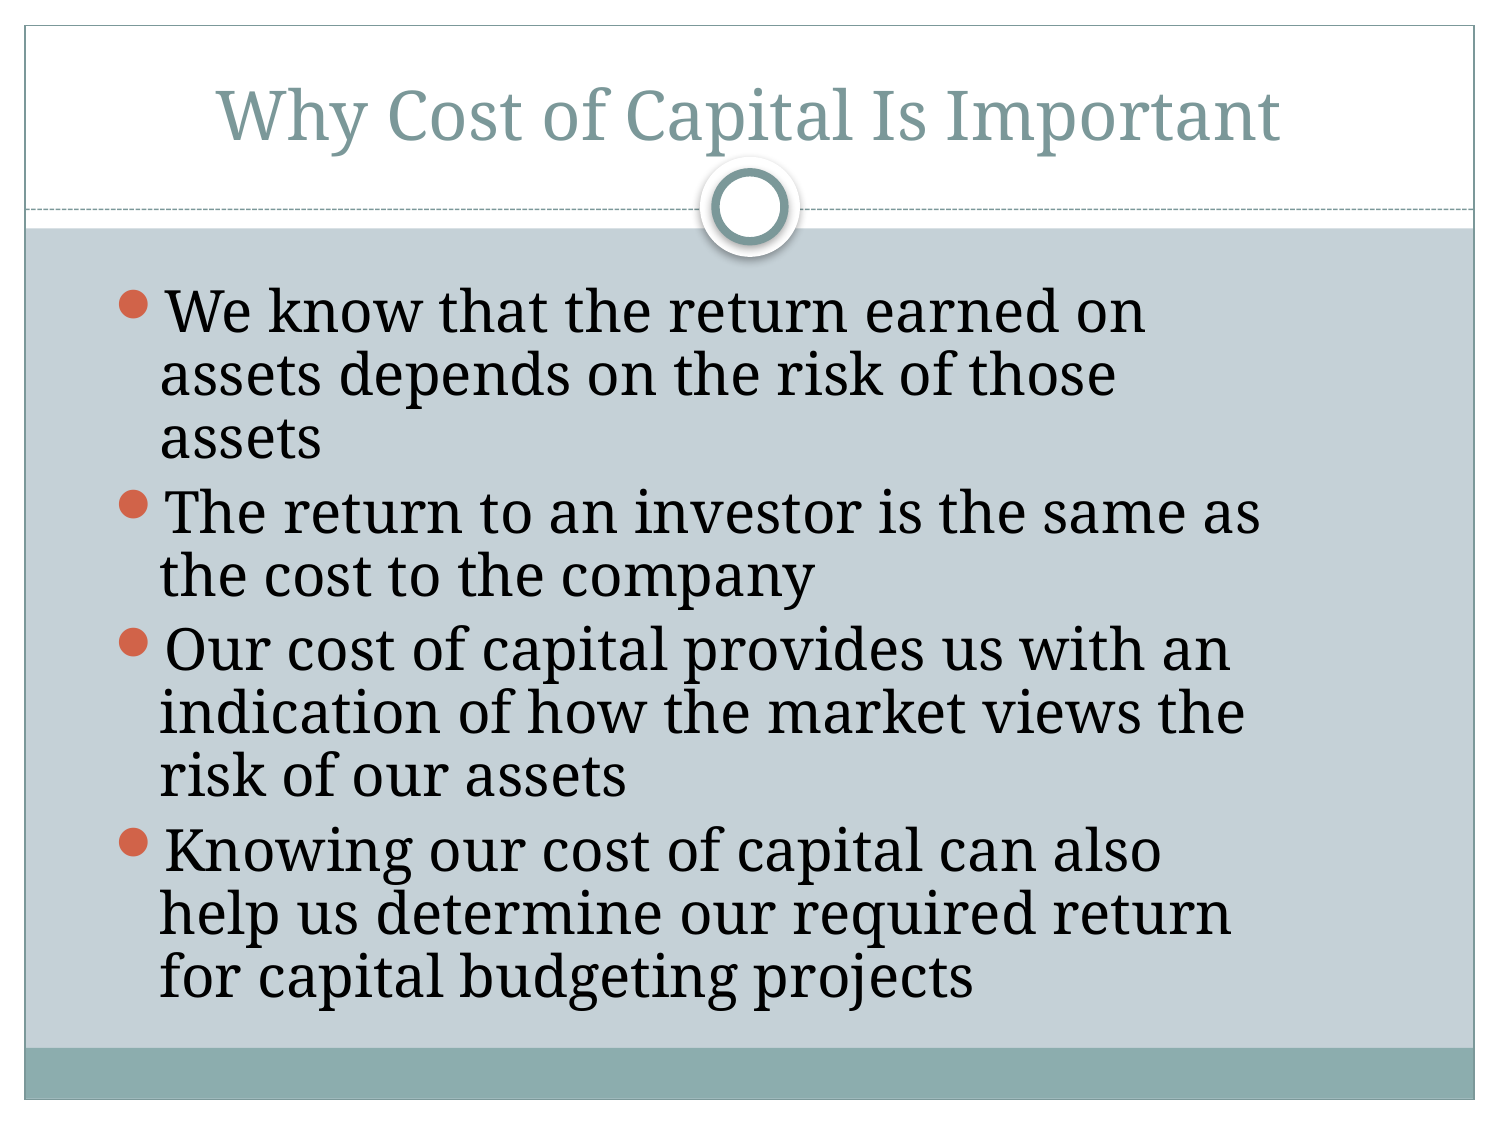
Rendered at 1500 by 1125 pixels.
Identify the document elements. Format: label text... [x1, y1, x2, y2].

list We know that the return earned on assets depends on the risk of those assets The return to an investor is the same as the cost to the company Our cost of capital provides us with an indication of how the market views the risk of our assets Knowing our cost of capital can also help us determine our required return for capital budgeting projects [99, 275, 1287, 1019]
title Why Cost of Capital Is Important [49, 37, 1450, 162]
